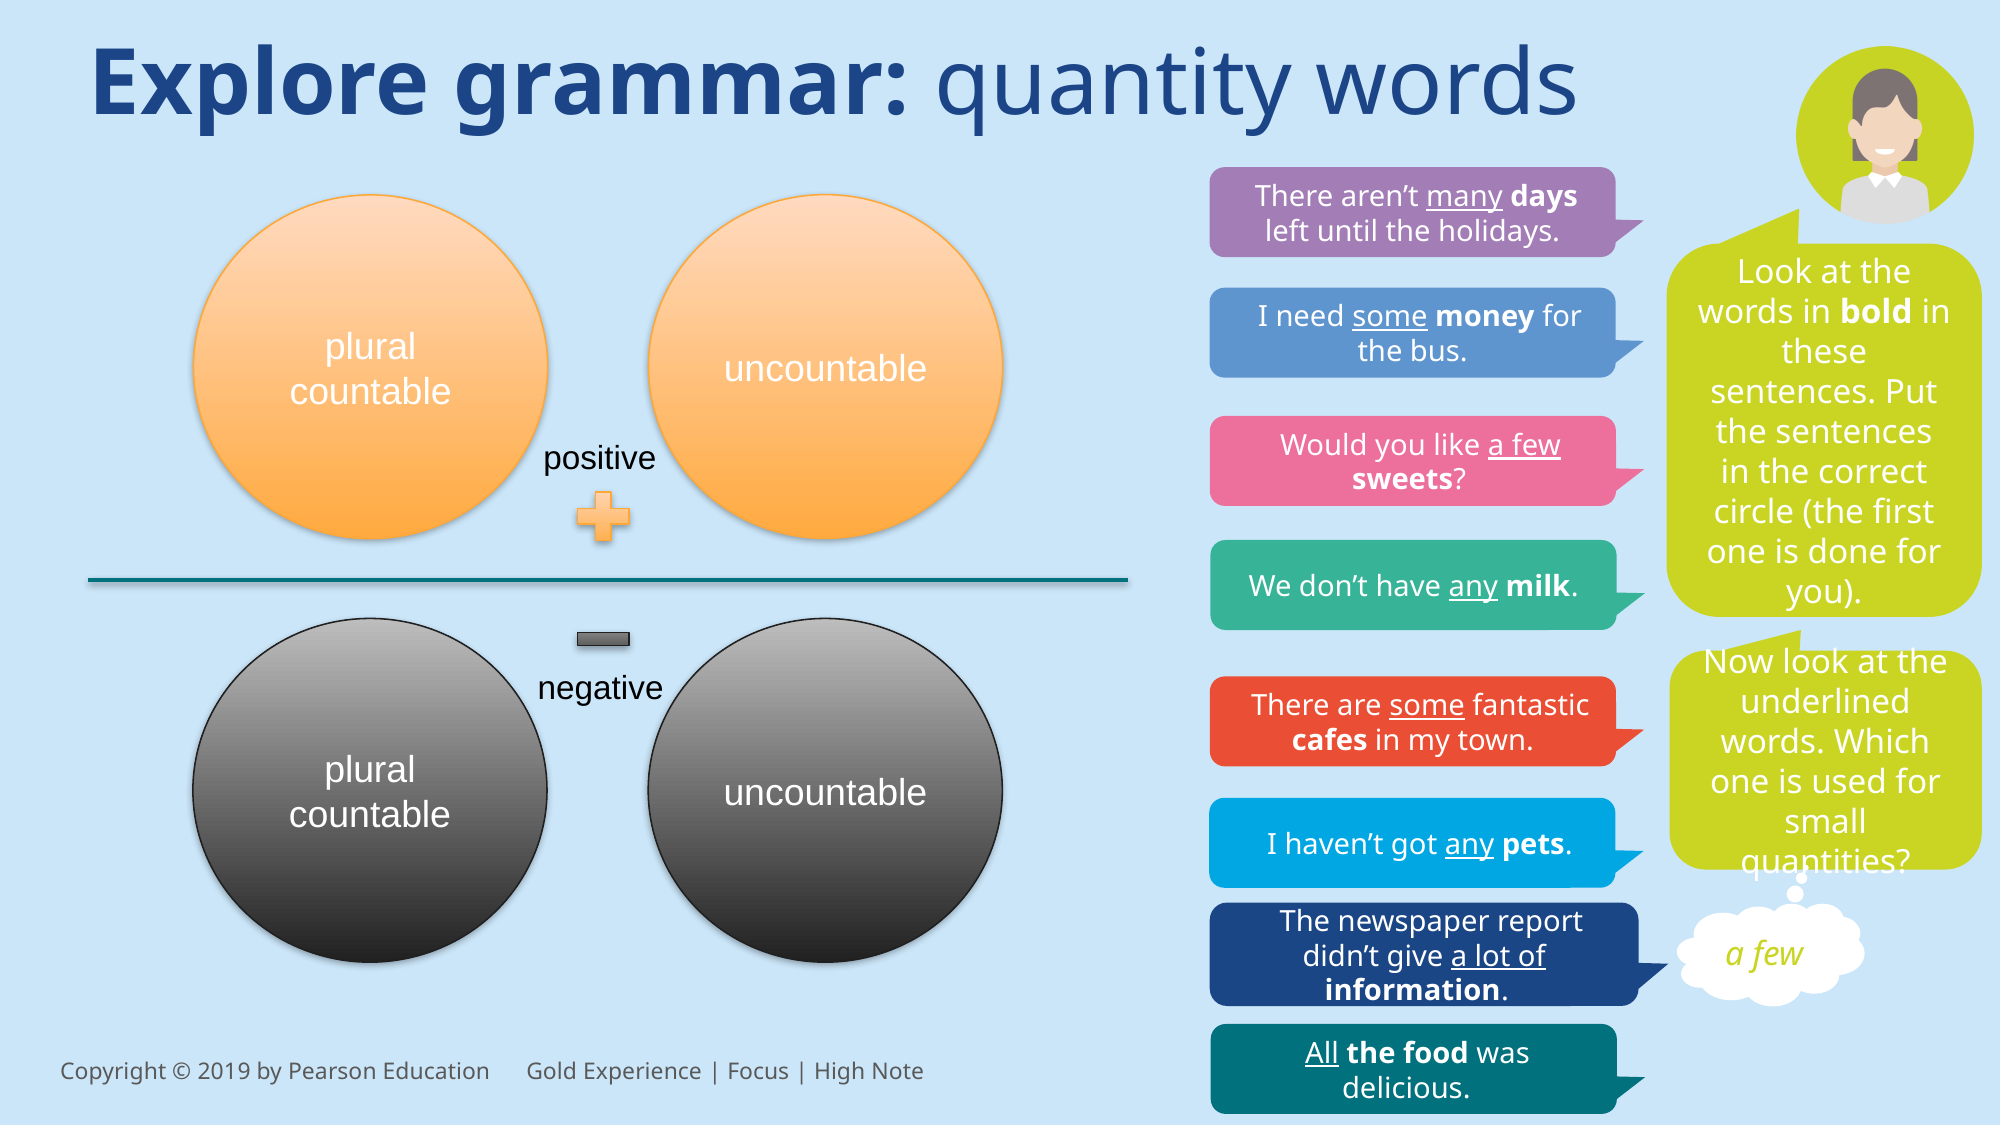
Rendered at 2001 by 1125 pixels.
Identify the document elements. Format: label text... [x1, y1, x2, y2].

footer Copyright © 2019 by Pearson Education Gold Experience | Focus | High Note [45, 1040, 1084, 1101]
text_box a few [1795, 872, 1808, 884]
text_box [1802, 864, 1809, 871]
text_box [577, 491, 630, 541]
text_box There aren’t many days left until the holidays. [1207, 165, 1646, 260]
text_box Now look at the underlined words. Which one is used for small quantities? [1667, 627, 1984, 872]
text_box plural countable [192, 617, 548, 963]
text_box I haven’t got any pets. [1207, 795, 1646, 890]
text_box uncountable [647, 617, 1004, 963]
title Explore grammar: quantity words [73, 28, 1879, 244]
text_box The newspaper report didn’t give a lot of information. [1207, 900, 1671, 1009]
text_box Look at the words in bold in these sentences. Put the sentences in the correct circle (the first one is done for you). [1664, 209, 1984, 619]
text_box positive [528, 428, 687, 484]
text_box negative [522, 658, 706, 714]
picture [1796, 45, 1975, 224]
text_box There are some fantastic cafes in my town. [1207, 674, 1647, 769]
text_box We don’t have any milk. [1208, 537, 1647, 633]
text_box plural countable [192, 194, 549, 540]
text_box Would you like a few sweets? [1207, 413, 1647, 509]
text_box uncountable [647, 193, 1004, 540]
text_box [577, 632, 630, 646]
text_box a few [1676, 885, 1865, 1007]
text_box All the food was delicious. [1208, 1021, 1648, 1117]
text_box I need some money for the bus. [1207, 285, 1646, 380]
